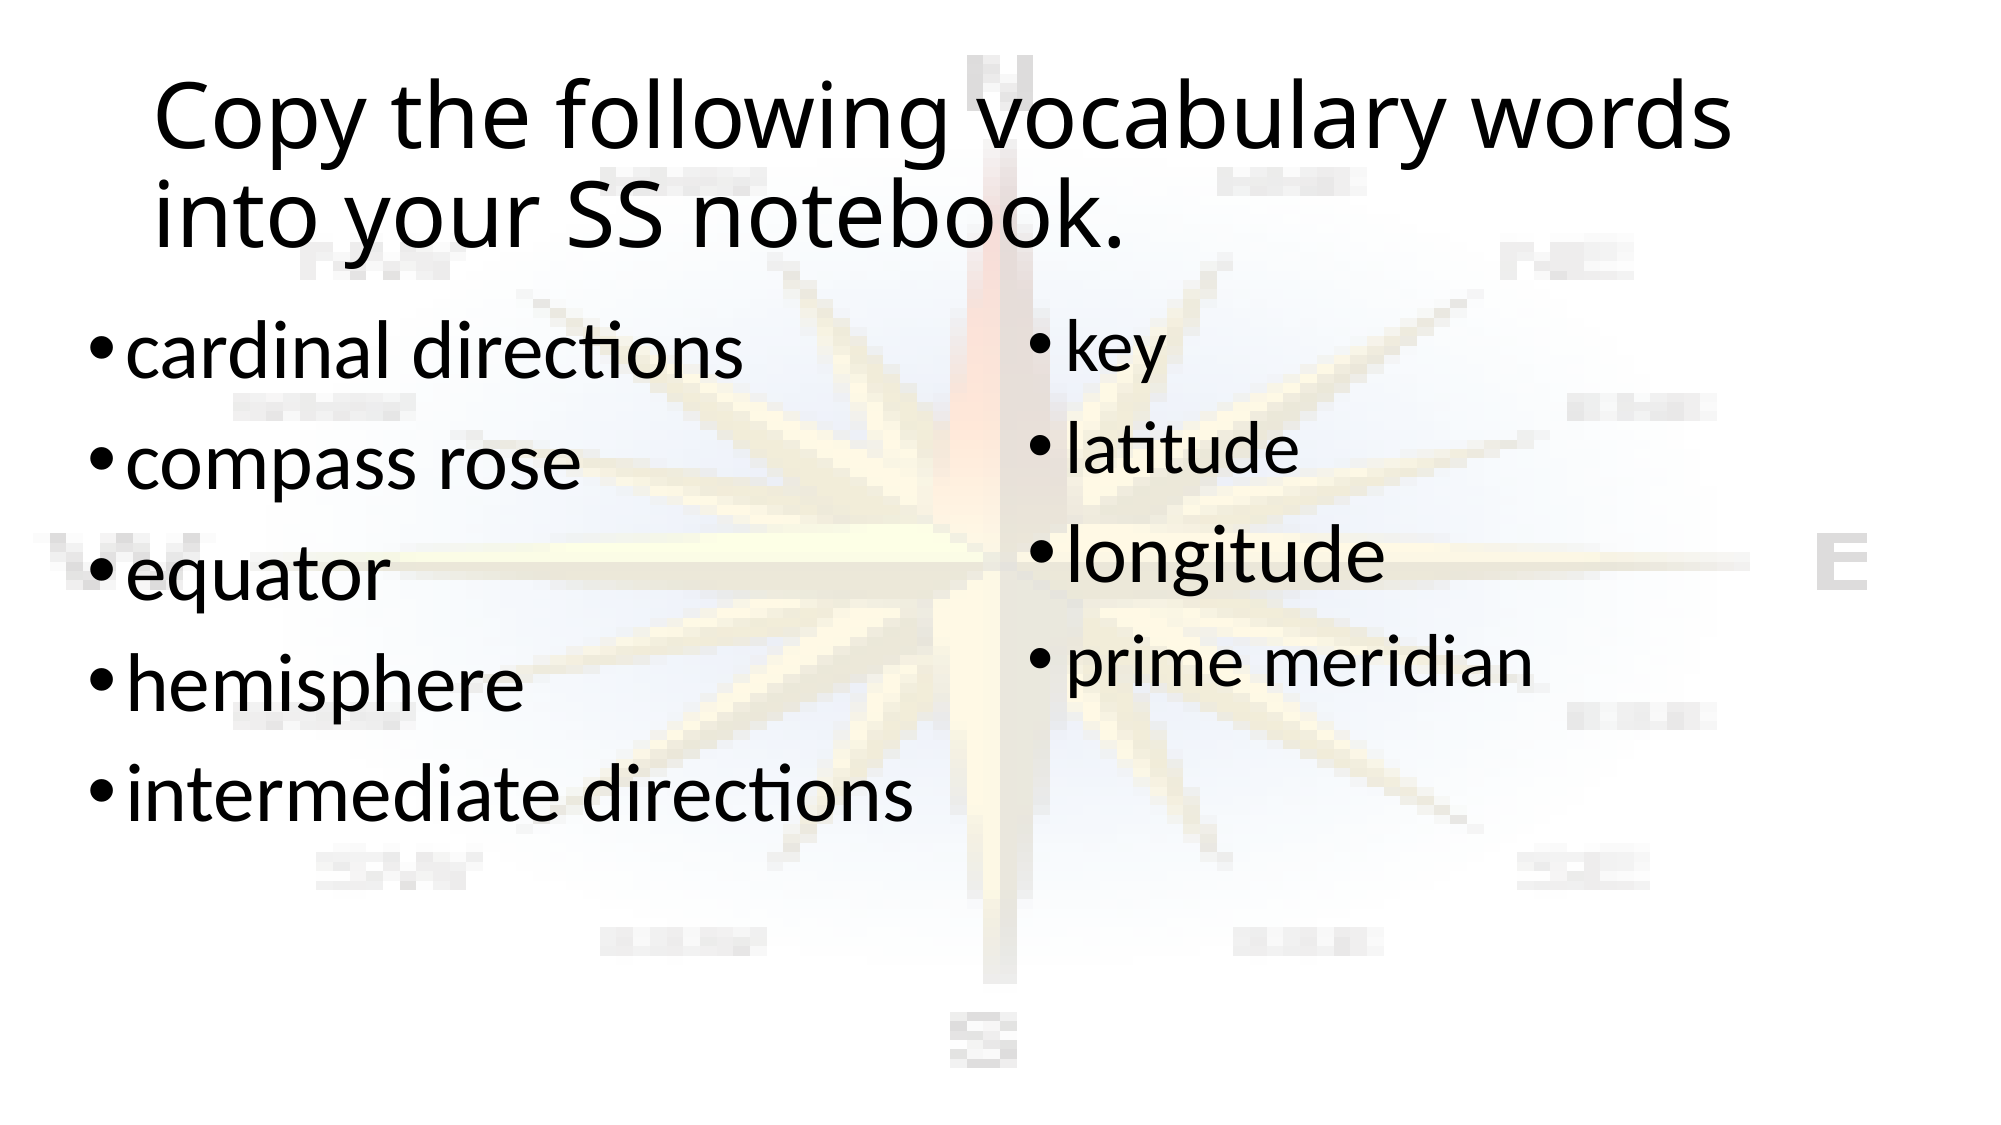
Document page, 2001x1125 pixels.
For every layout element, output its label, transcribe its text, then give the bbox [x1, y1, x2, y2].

list cardinal directions compass rose equator hemisphere intermediate directions [72, 299, 988, 1014]
title Copy the following vocabulary words into your SS notebook. [137, 59, 1863, 278]
list key latitude longitude prime meridian [1012, 299, 1863, 1014]
